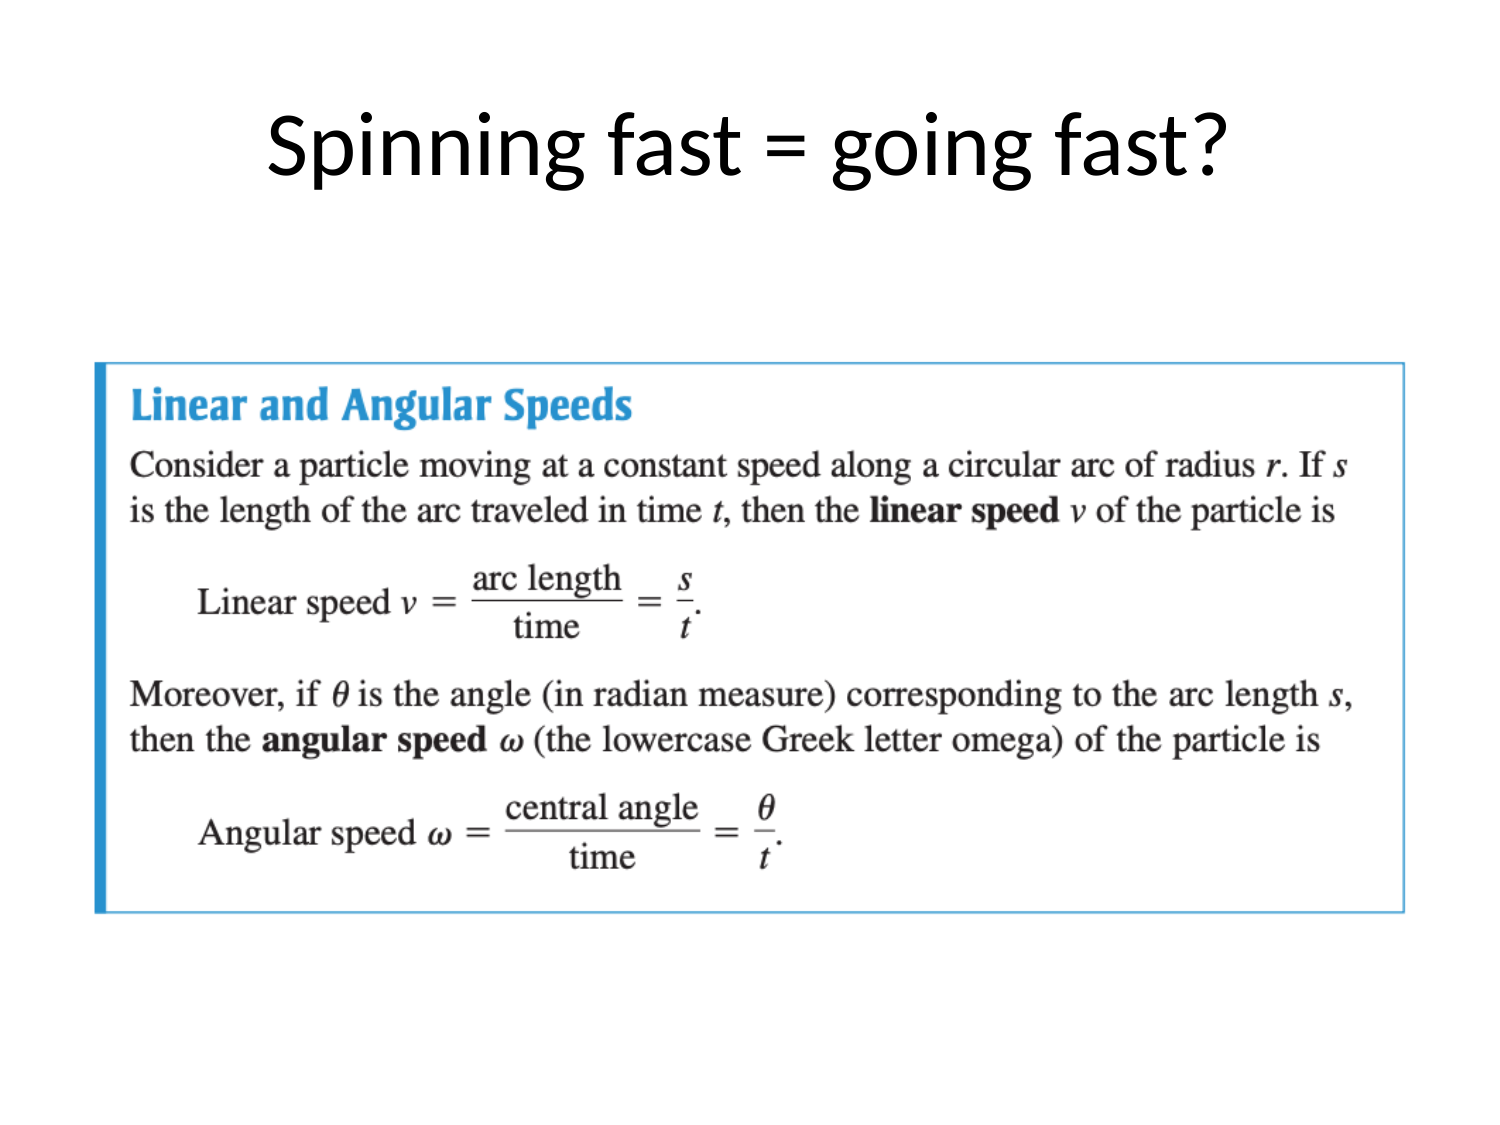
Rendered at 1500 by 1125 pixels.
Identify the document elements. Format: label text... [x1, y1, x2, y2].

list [74, 262, 1426, 1006]
title Spinning fast = going fast? [75, 45, 1425, 233]
